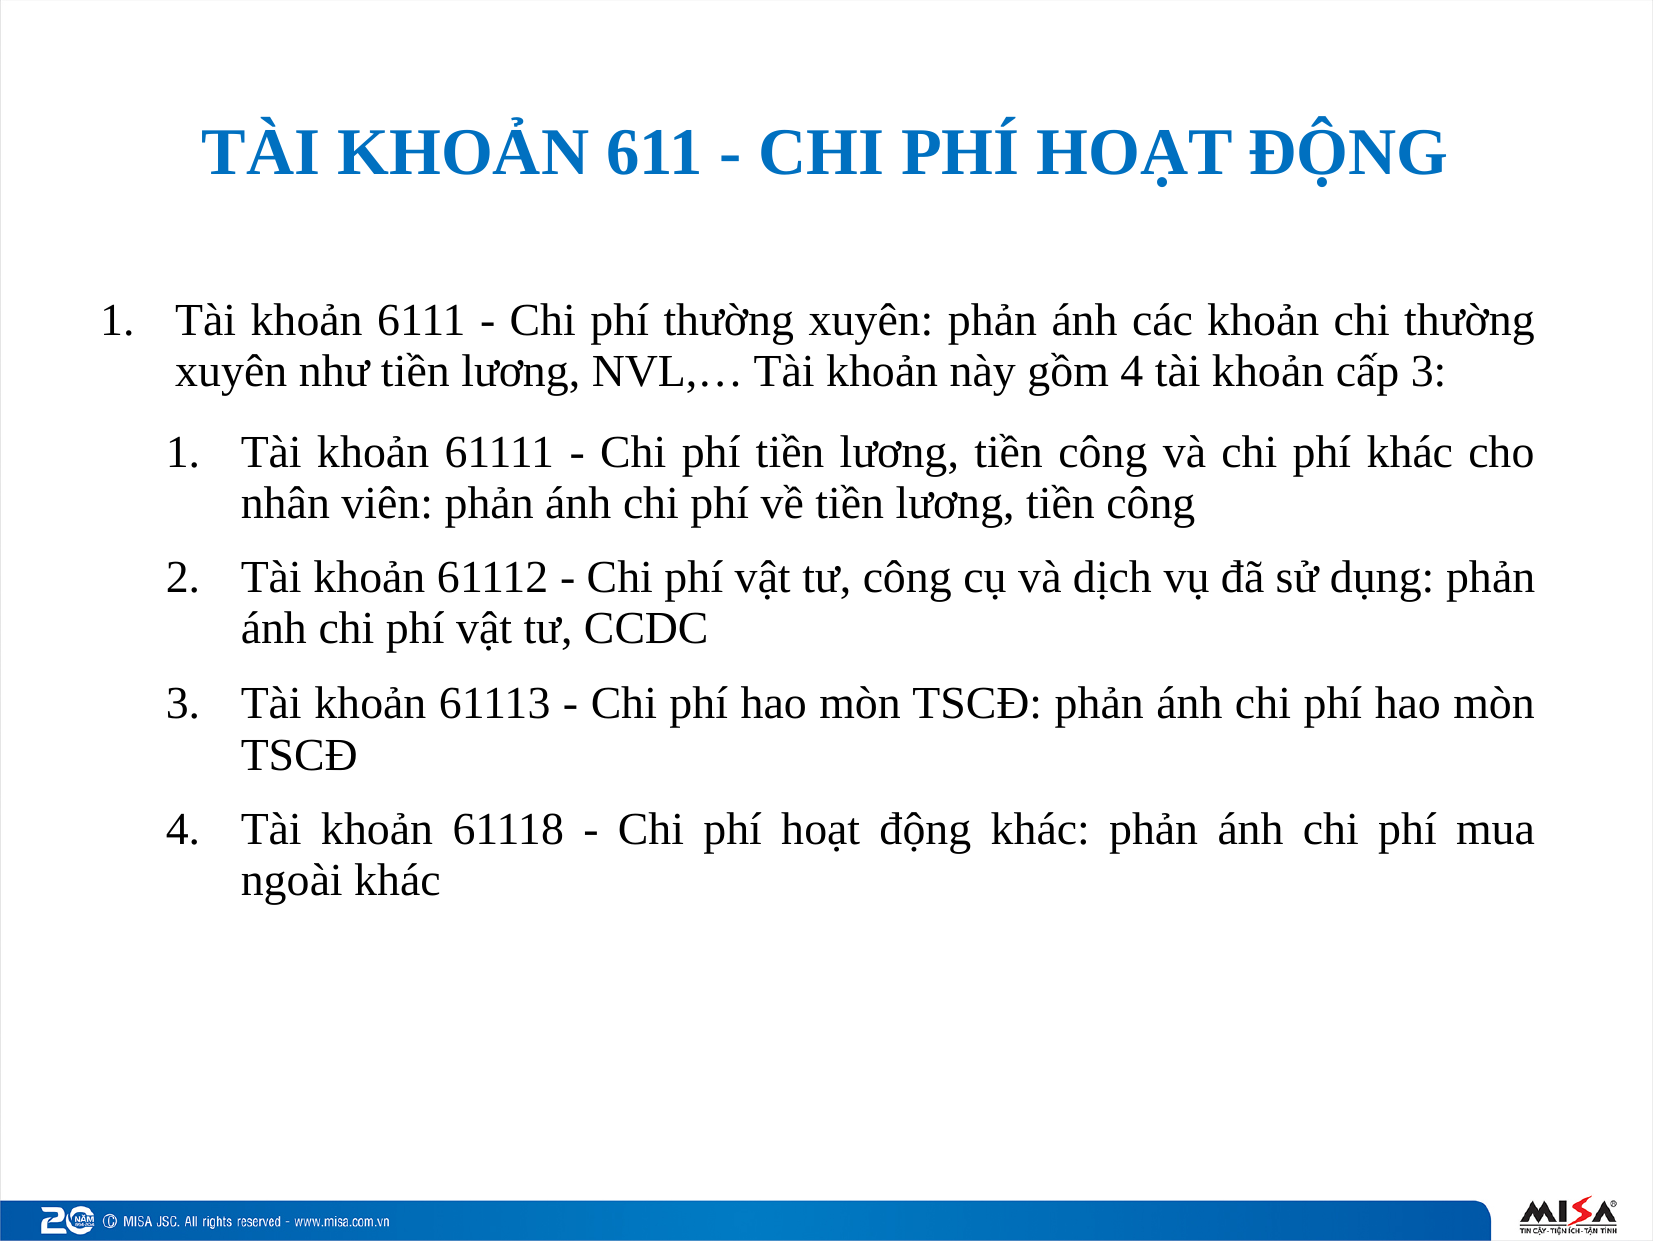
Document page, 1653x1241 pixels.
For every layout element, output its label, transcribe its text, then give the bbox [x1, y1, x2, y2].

list Tài khoản 6111 - Chi phí thường xuyên: phản ánh các khoản chi thường xuyên như tiền lương, NVL,… Tài khoản này gồm 4 tài khoản cấp 3: Tài khoản 61111 - Chi phí tiền lương, tiền công và chi phí khác cho nhân viên: phản ánh chi phí về tiền lương, tiền công Tài khoản 61112 - Chi phí vật tư, công cụ và dịch vụ đã sử dụng: phản ánh chi phí vật tư, CCDC Tài khoản 61113 - Chi phí hao mòn TSCĐ: phản ánh chi phí hao mòn TSCĐ Tài khoản 61118 - Chi phí hoạt động khác: phản ánh chi phí mua ngoài khác [82, 290, 1537, 1009]
title TÀI KHOẢN 611 - CHI PHÍ HOẠT ĐỘNG [82, 49, 1570, 256]
picture [0, 0, 1653, 1241]
